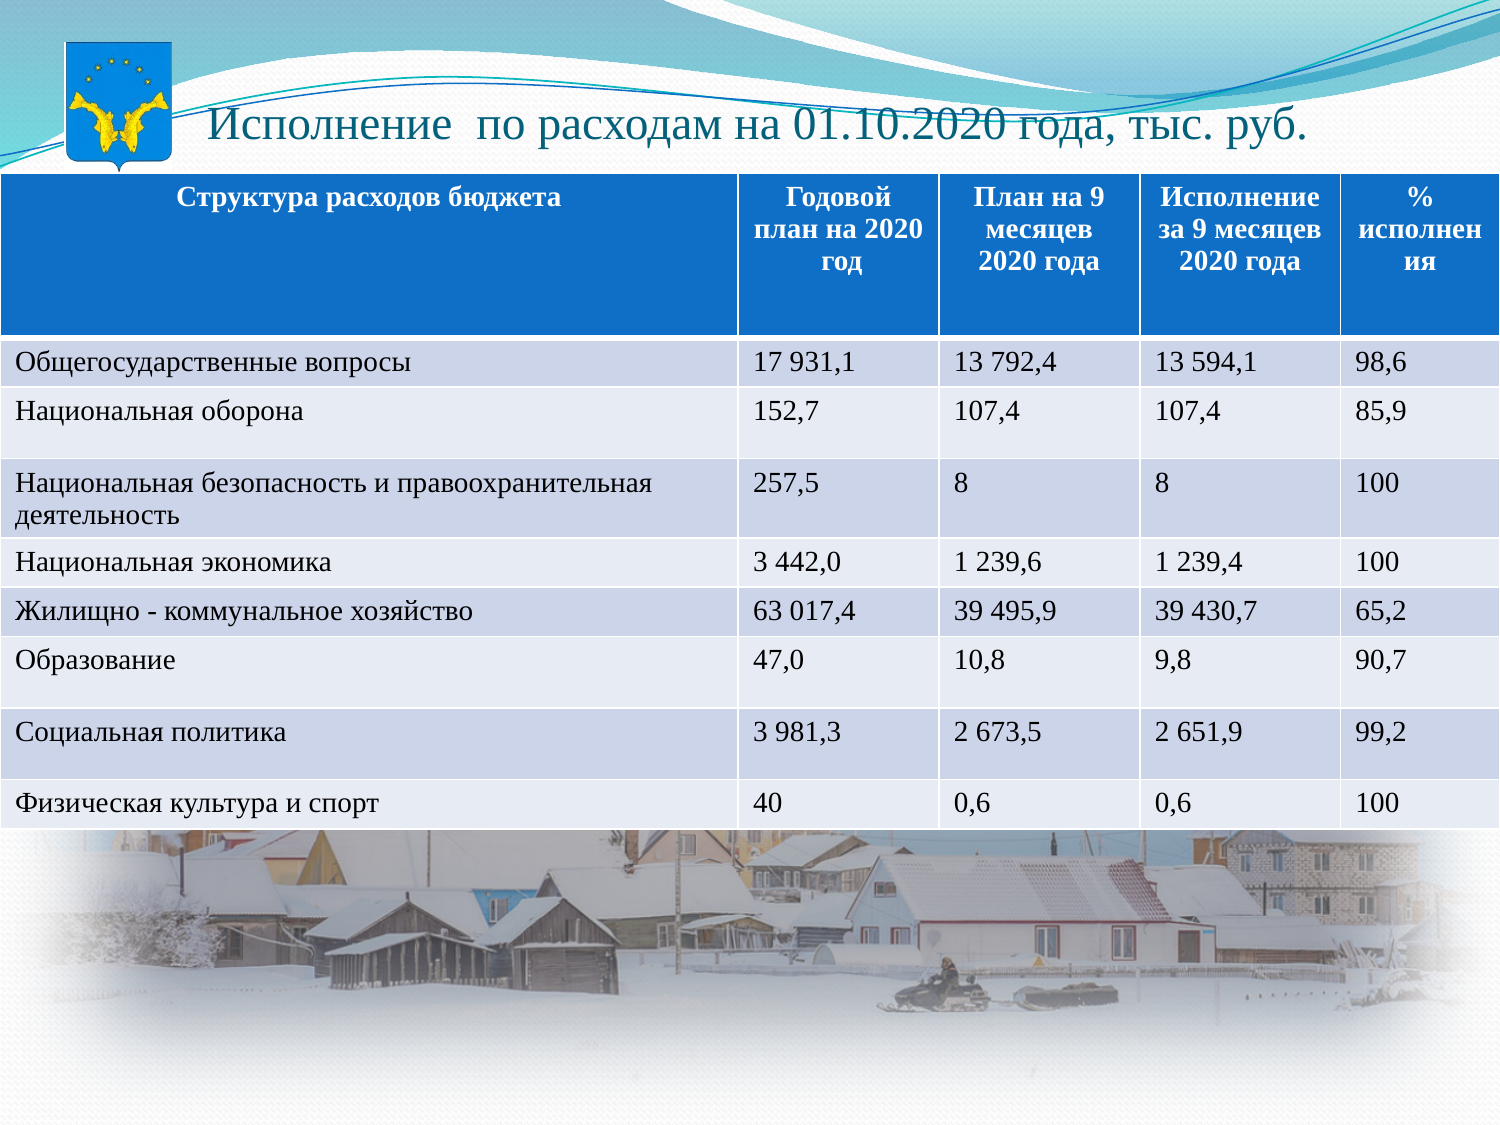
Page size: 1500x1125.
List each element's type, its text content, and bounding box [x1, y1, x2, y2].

table_cell 152,7 [739, 388, 938, 458]
table_cell 98,6 [1341, 341, 1499, 386]
picture [64, 42, 172, 173]
table_cell Национальная безопасность и правоохранительная деятельность [1, 459, 737, 537]
table_header Исполнение за 9 месяцев 2020 года [1141, 174, 1340, 335]
table_cell 39 430,7 [1141, 588, 1340, 636]
table_cell 107,4 [940, 388, 1139, 458]
table_cell 3 442,0 [739, 539, 938, 586]
table_cell 63 017,4 [739, 588, 938, 636]
table_cell 0103 [58, 174, 177, 185]
table_cell Национальная экономика [1, 539, 737, 586]
table_cell Образование [1, 637, 737, 656]
table_cell 65,2 [1341, 588, 1499, 636]
table_cell 17 931,1 [739, 341, 938, 386]
table_cell 13 792,4 [940, 341, 1139, 386]
table_header Годовой план на 2020 год [739, 174, 938, 335]
table_cell Общегосударственные вопросы [1, 341, 737, 386]
table_cell Национальная оборона [1, 388, 737, 458]
table_cell 10,8 [940, 637, 1139, 656]
table_cell 47,0 [739, 637, 938, 656]
table_cell 100 [1341, 539, 1499, 586]
table_cell 100 [1341, 459, 1499, 537]
picture [0, 656, 1500, 1125]
title Исполнение по расходам на 01.10.2020 года, тыс. руб. [206, 78, 1329, 149]
table_cell 1 239,4 [1141, 539, 1340, 586]
table_cell 257,5 [739, 459, 938, 537]
table_cell 85,9 [1341, 388, 1499, 458]
table_header Структура расходов бюджета [1, 174, 737, 335]
table_cell 39 495,9 [940, 588, 1139, 636]
table_cell Жилищно - коммунальное хозяйство [1, 588, 737, 636]
table_cell 90,7 [1341, 637, 1499, 656]
table_cell 13 594,1 [1141, 341, 1340, 386]
table_cell 8 [940, 459, 1139, 537]
table_header План на 9 месяцев 2020 года [940, 174, 1139, 335]
table_cell 8 [1141, 459, 1340, 537]
table_cell 9,8 [1141, 637, 1340, 656]
table_cell 1 239,6 [940, 539, 1139, 586]
table_cell 107,4 [1141, 388, 1340, 458]
table_header % исполнения [1341, 174, 1499, 335]
